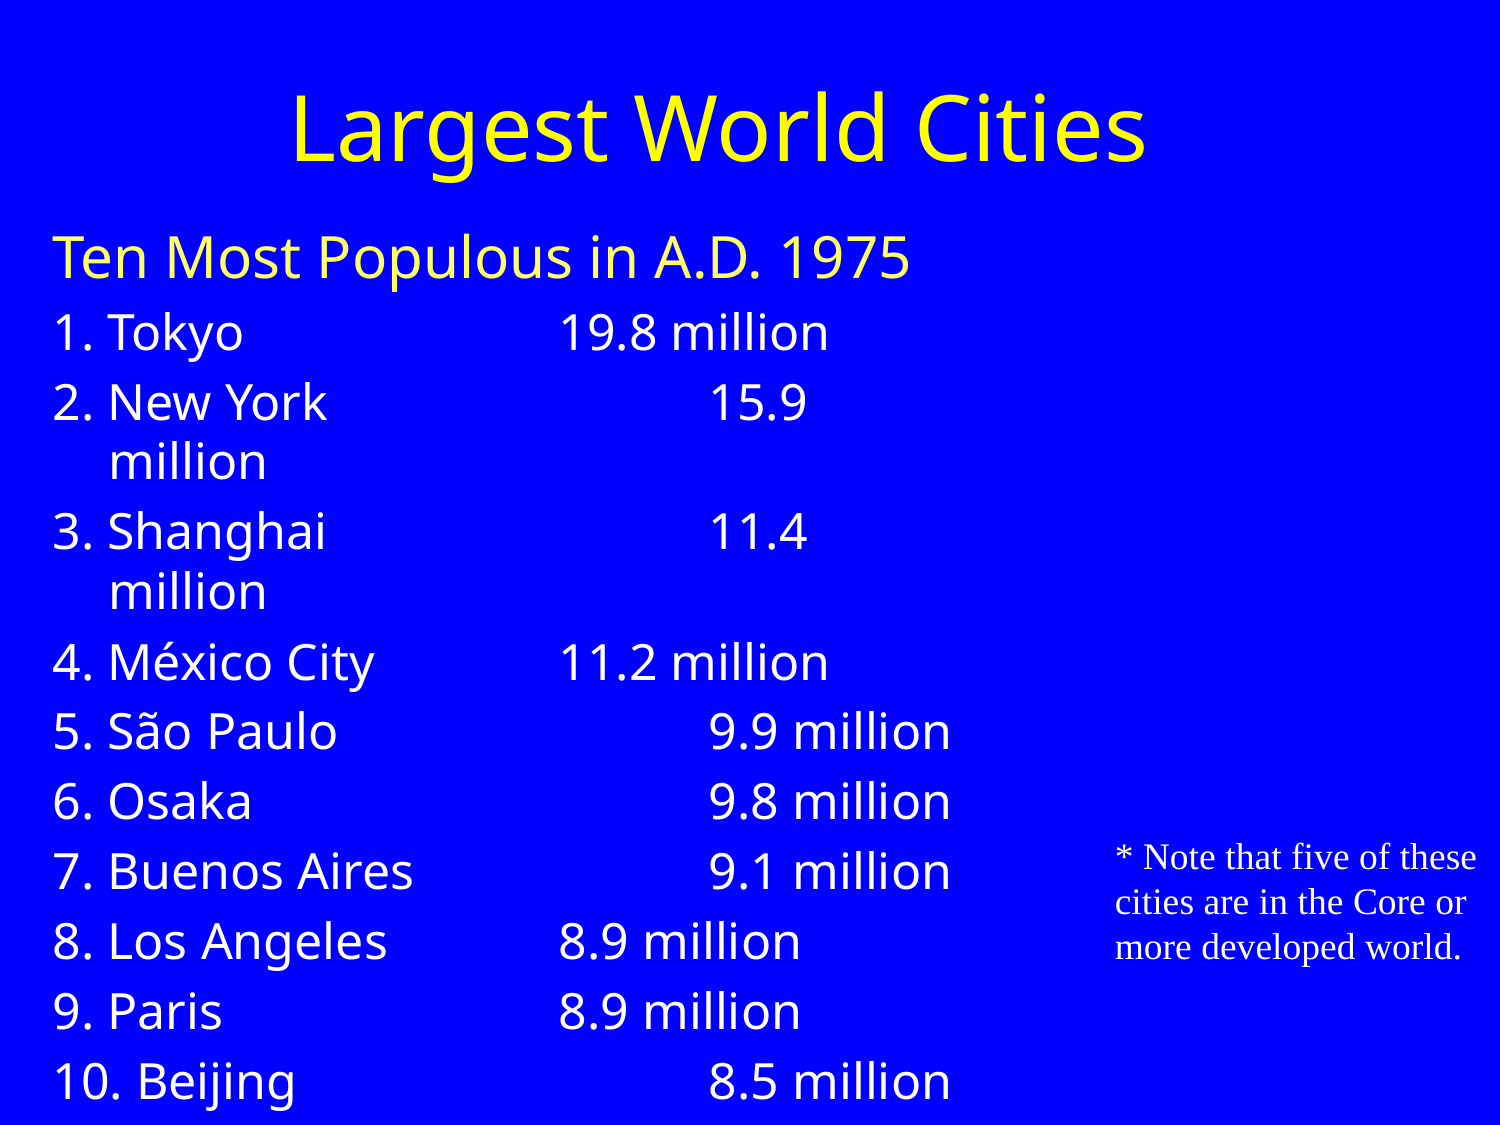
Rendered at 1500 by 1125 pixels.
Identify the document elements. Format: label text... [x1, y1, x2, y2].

text_box * Note that five of these cities are in the Core or more developed world. [1100, 824, 1500, 975]
list Ten Most Populous in A.D. 1975 1. Tokyo 19.8 million 2. New York 15.9 million 3. Shanghai 11.4 million 4. México City 11.2 million 5. São Paulo 9.9 million 6. Osaka 9.8 million 7. Buenos Aires 9.1 million 8. Los Angeles 8.9 million 9. Paris 8.9 million 10. Beijing 8.5 million Source: U.N., 2001 [37, 212, 976, 1125]
title Largest World Cities [49, 0, 1388, 188]
